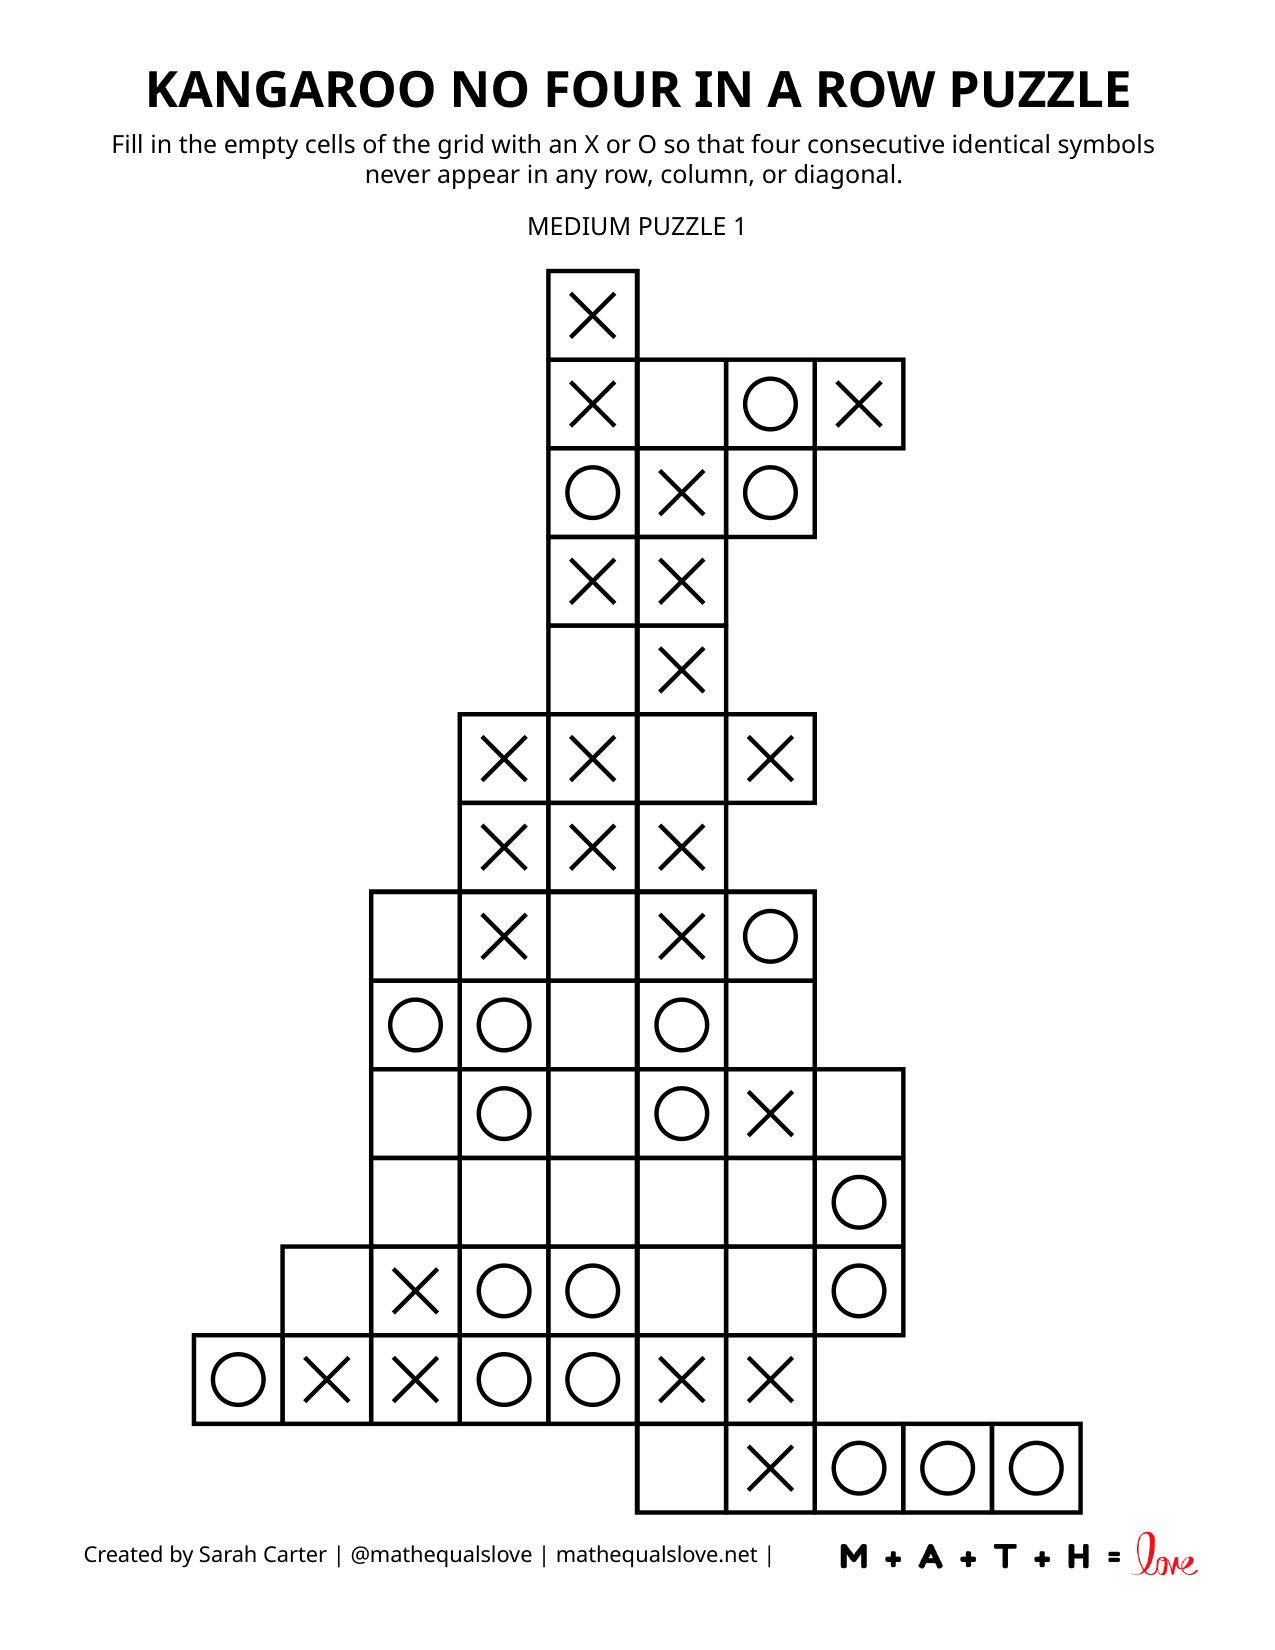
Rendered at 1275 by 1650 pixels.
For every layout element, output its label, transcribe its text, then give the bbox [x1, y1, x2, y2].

picture [826, 1528, 1207, 1580]
text_box KANGAROO NO FOUR IN A ROW PUZZLE [66, 49, 1211, 120]
text_box Created by Sarah Carter | @mathequalslove | mathequalslove.net | [68, 1533, 826, 1575]
text_box Fill in the empty cells of the grid with an X or O so that four consecutive identical symbols never appear in any row, column, or diagonal. [0, 120, 1275, 196]
text_box MEDIUM PUZZLE 1 [189, 210, 1086, 262]
picture [188, 266, 1086, 1518]
